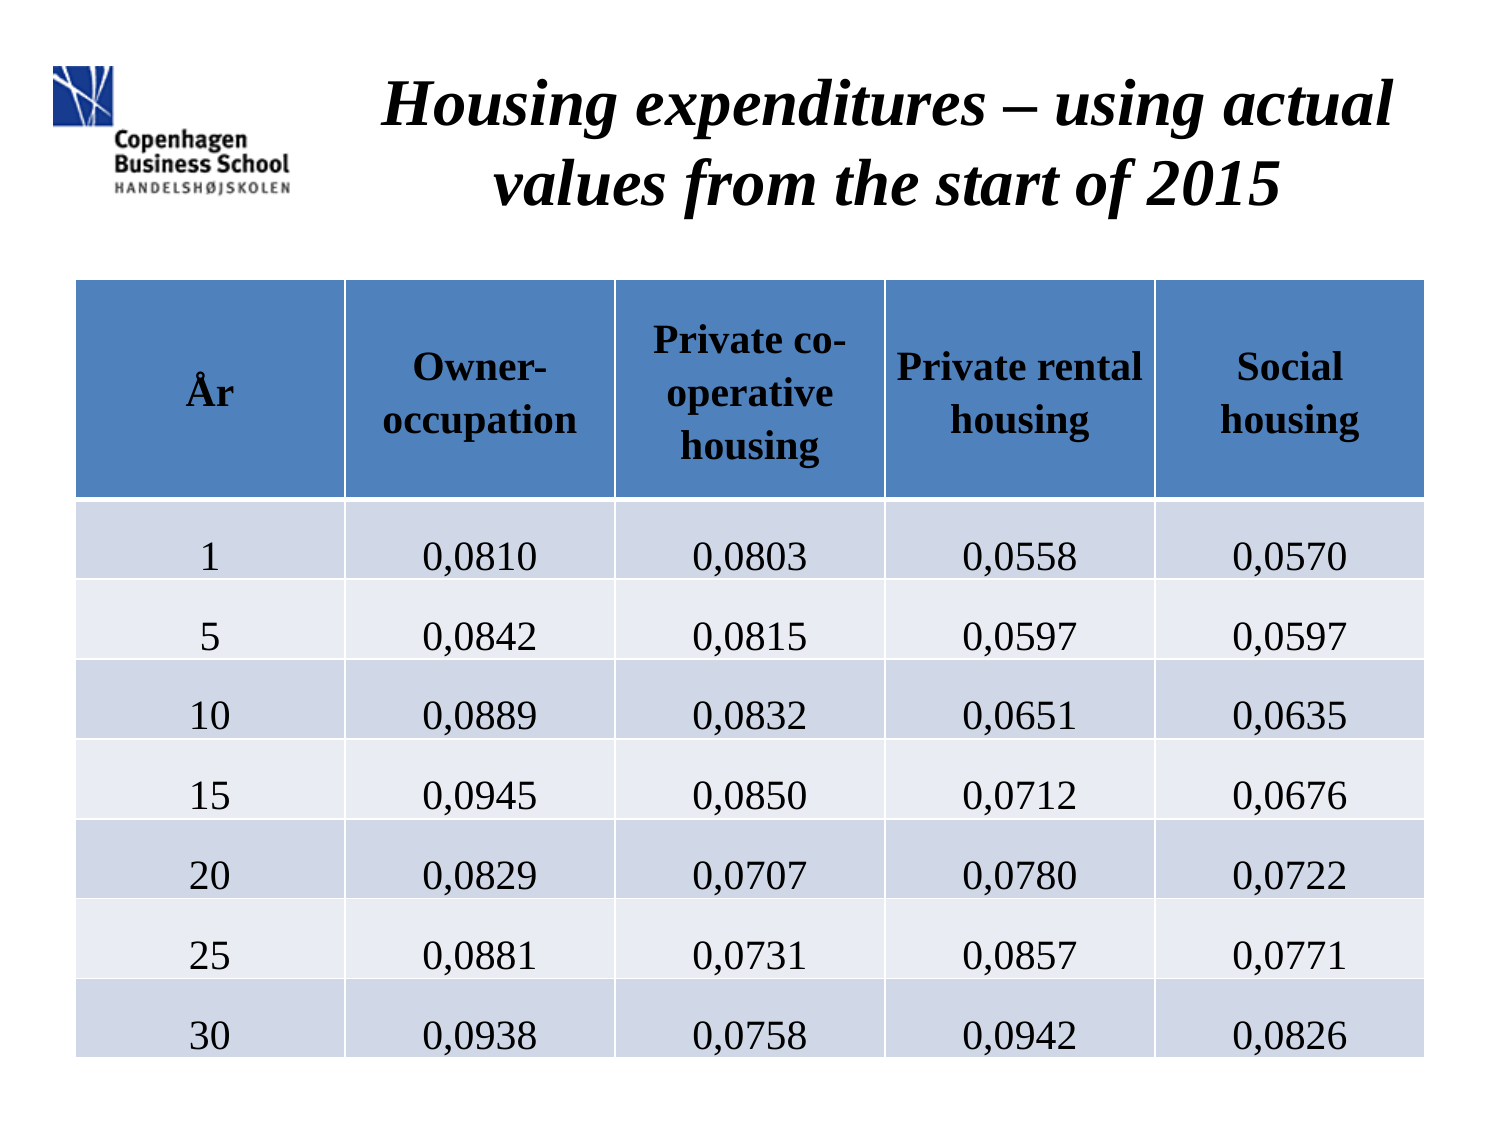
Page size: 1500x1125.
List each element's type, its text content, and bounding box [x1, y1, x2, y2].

table_cell 0,0676 [1156, 740, 1424, 818]
table_cell 0,0842 [346, 580, 614, 658]
table_header Private rental housing [886, 280, 1154, 497]
table_cell 0,0857 [886, 899, 1154, 978]
table_cell 0,0938 [346, 979, 614, 1057]
table_cell 0,0558 [886, 502, 1154, 578]
table_cell 0,0815 [616, 580, 884, 658]
picture [52, 66, 293, 198]
table_cell 20 [76, 820, 344, 898]
table_cell 0,0810 [346, 502, 614, 578]
table_cell 30 [76, 979, 344, 1057]
table_cell 0,0945 [346, 740, 614, 818]
table_header Owner-occupation [346, 280, 614, 497]
table_cell 5 [76, 580, 344, 658]
title Housing expenditures – using actual values from the start of 2015 [351, 45, 1425, 233]
table_cell 0,0803 [616, 502, 884, 578]
table_header Social housing [1156, 280, 1424, 497]
table_cell 15 [76, 740, 344, 818]
table_cell 0,0758 [616, 979, 884, 1057]
table_cell 0,0597 [1156, 580, 1424, 658]
table_cell 1 [76, 502, 344, 578]
table_cell 0,0780 [886, 820, 1154, 898]
table_cell 0,0597 [886, 580, 1154, 658]
table_cell 0,0850 [616, 740, 884, 818]
table_header Private co-operative housing [616, 280, 884, 497]
table_cell 0,0731 [616, 899, 884, 978]
table_cell 10 [76, 660, 344, 738]
table_cell 0,0722 [1156, 820, 1424, 898]
table_cell 0,0826 [1156, 979, 1424, 1057]
table_cell 0,0651 [886, 660, 1154, 738]
table_cell 0,0635 [1156, 660, 1424, 738]
table_cell 0,0570 [1156, 502, 1424, 578]
table_cell 0,0771 [1156, 899, 1424, 978]
table_header År [76, 280, 344, 497]
table_cell 0,0712 [886, 740, 1154, 818]
table_cell 0,0707 [616, 820, 884, 898]
table_cell 0,0942 [886, 979, 1154, 1057]
table_cell 0,0889 [346, 660, 614, 738]
table_cell 0,0832 [616, 660, 884, 738]
table_cell 25 [76, 899, 344, 978]
table_cell 0,0881 [346, 899, 614, 978]
table_cell 0,0829 [346, 820, 614, 898]
